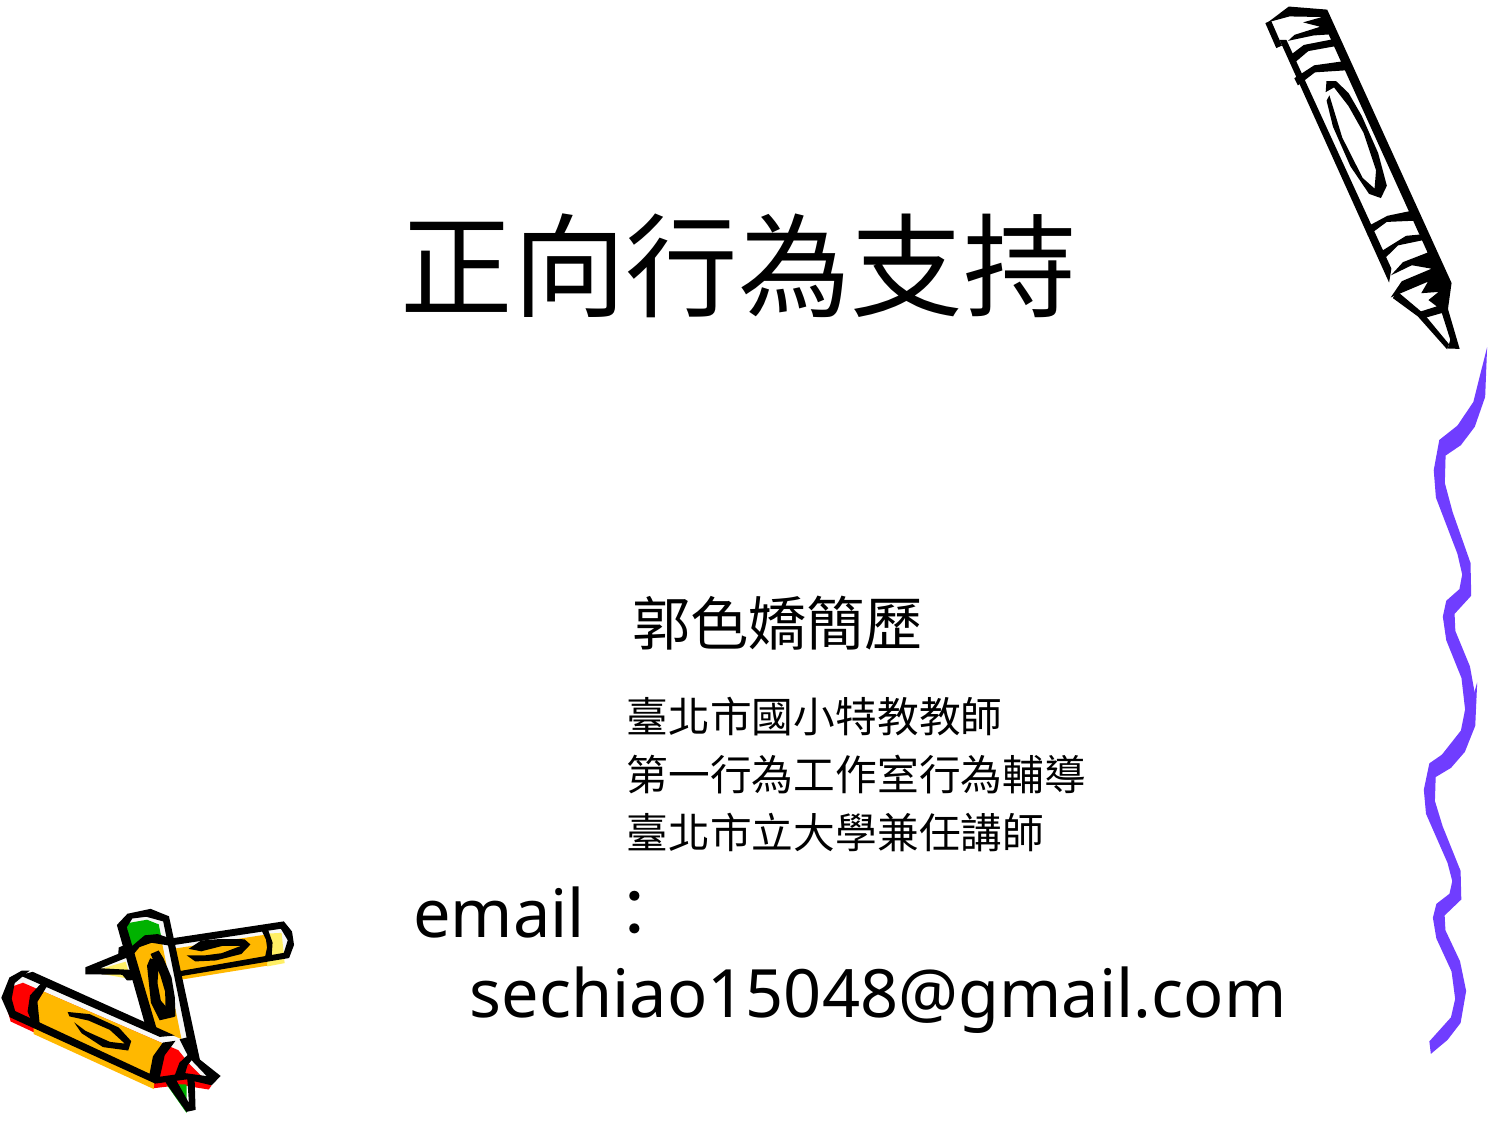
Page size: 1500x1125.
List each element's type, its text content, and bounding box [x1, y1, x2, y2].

text_box 郭色嬌簡歷 臺北市國小特教教師 第一行為工作室行為輔導 臺北市立大學兼任講師 email：sechiao15048@gmail.com [398, 579, 1500, 1120]
text_box 正向行為支持 [312, 120, 1164, 338]
